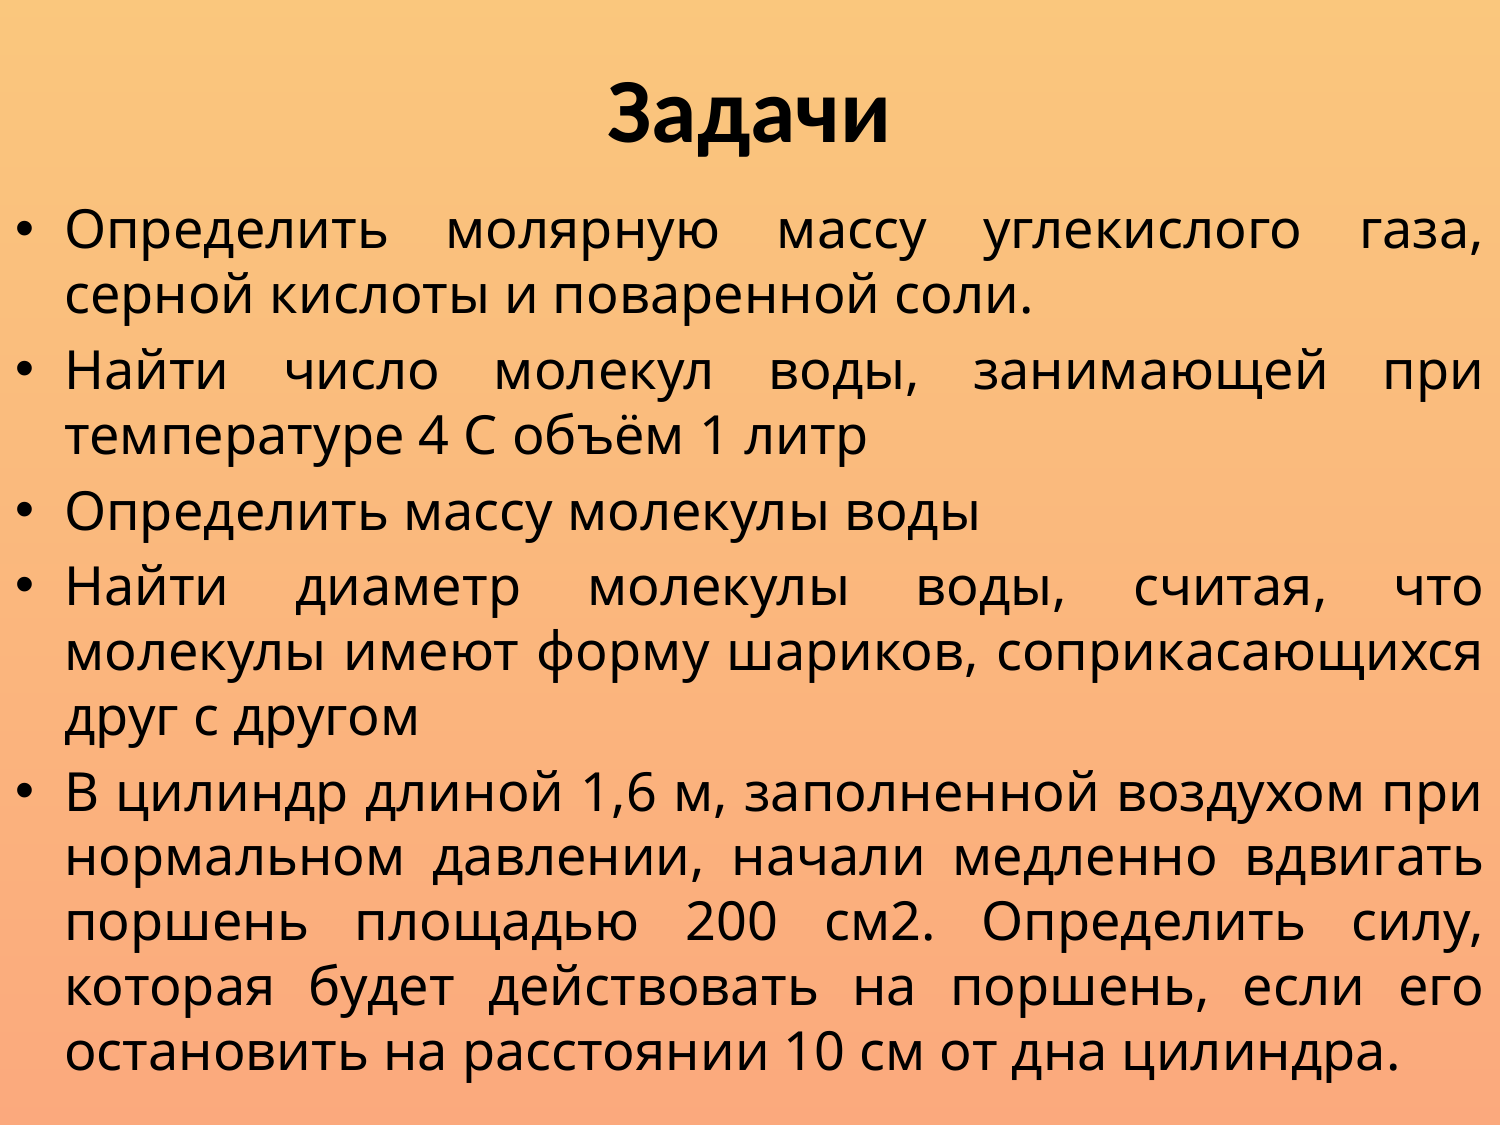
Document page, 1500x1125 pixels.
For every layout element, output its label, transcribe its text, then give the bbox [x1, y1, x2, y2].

title Задачи [75, 11, 1425, 187]
list Определить молярную массу углекислого газа, серной кислоты и поваренной соли. Найти число молекул воды, занимающей при температуре 4 С объём 1 литр Определить массу молекулы воды Найти диаметр молекулы воды, считая, что молекулы имеют форму шариков, соприкасающихся друг с другом В цилиндр длиной 1,6 м, заполненной воздухом при нормальном давлении, начали медленно вдвигать поршень площадью 200 см2. Определить силу, которая будет действовать на поршень, если его остановить на расстоянии 10 см от дна цилиндра. [0, 187, 1500, 1125]
